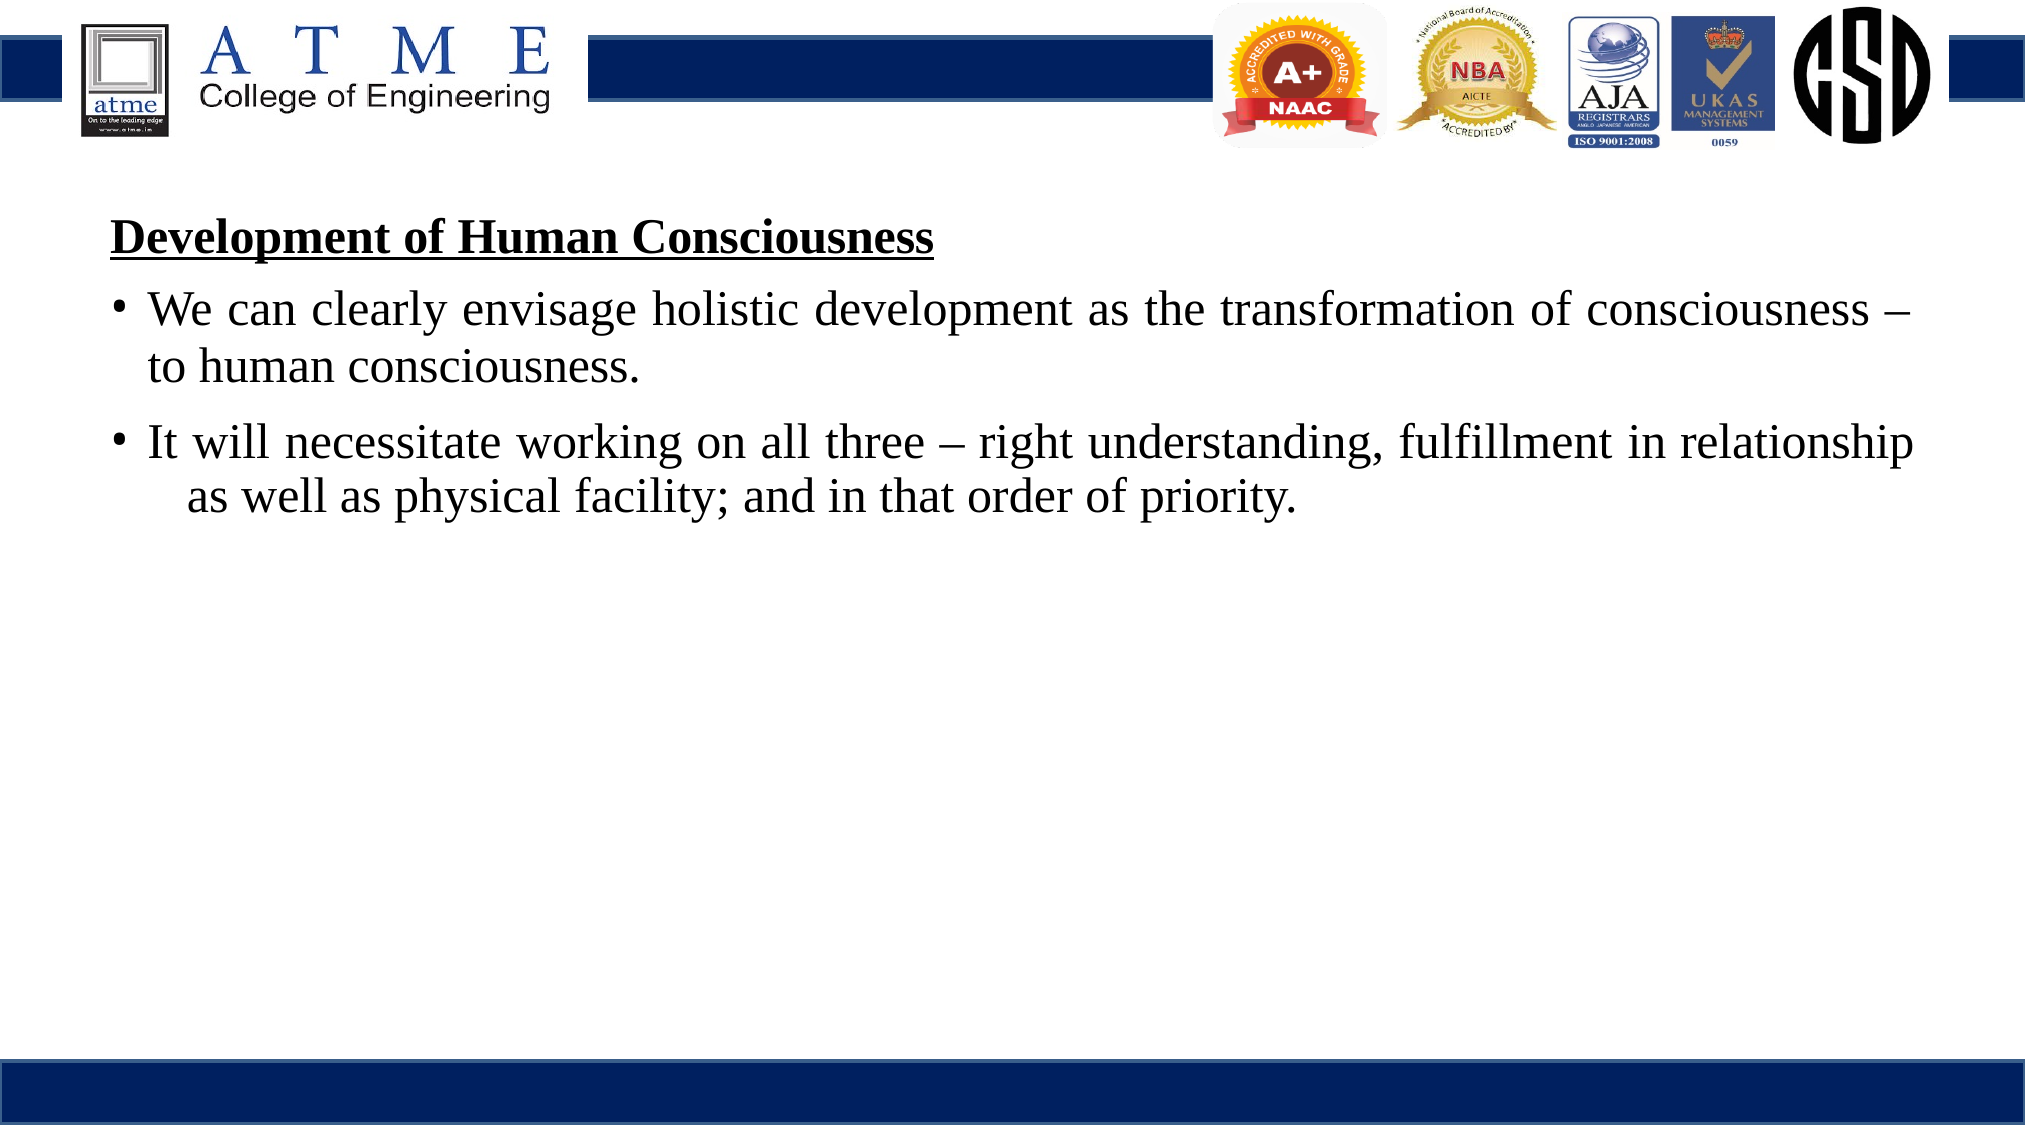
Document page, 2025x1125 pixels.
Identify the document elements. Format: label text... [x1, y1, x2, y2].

picture [1212, 0, 1949, 150]
picture [62, 0, 588, 157]
text_box Development of Human Consciousness We can clearly envisage holistic development as the transformation of consciousness – to human consciousness. It will necessitate working on all three – right understanding, fulfillment in relationship as well as physical facility; and in that order of priority. [107, 187, 1917, 523]
